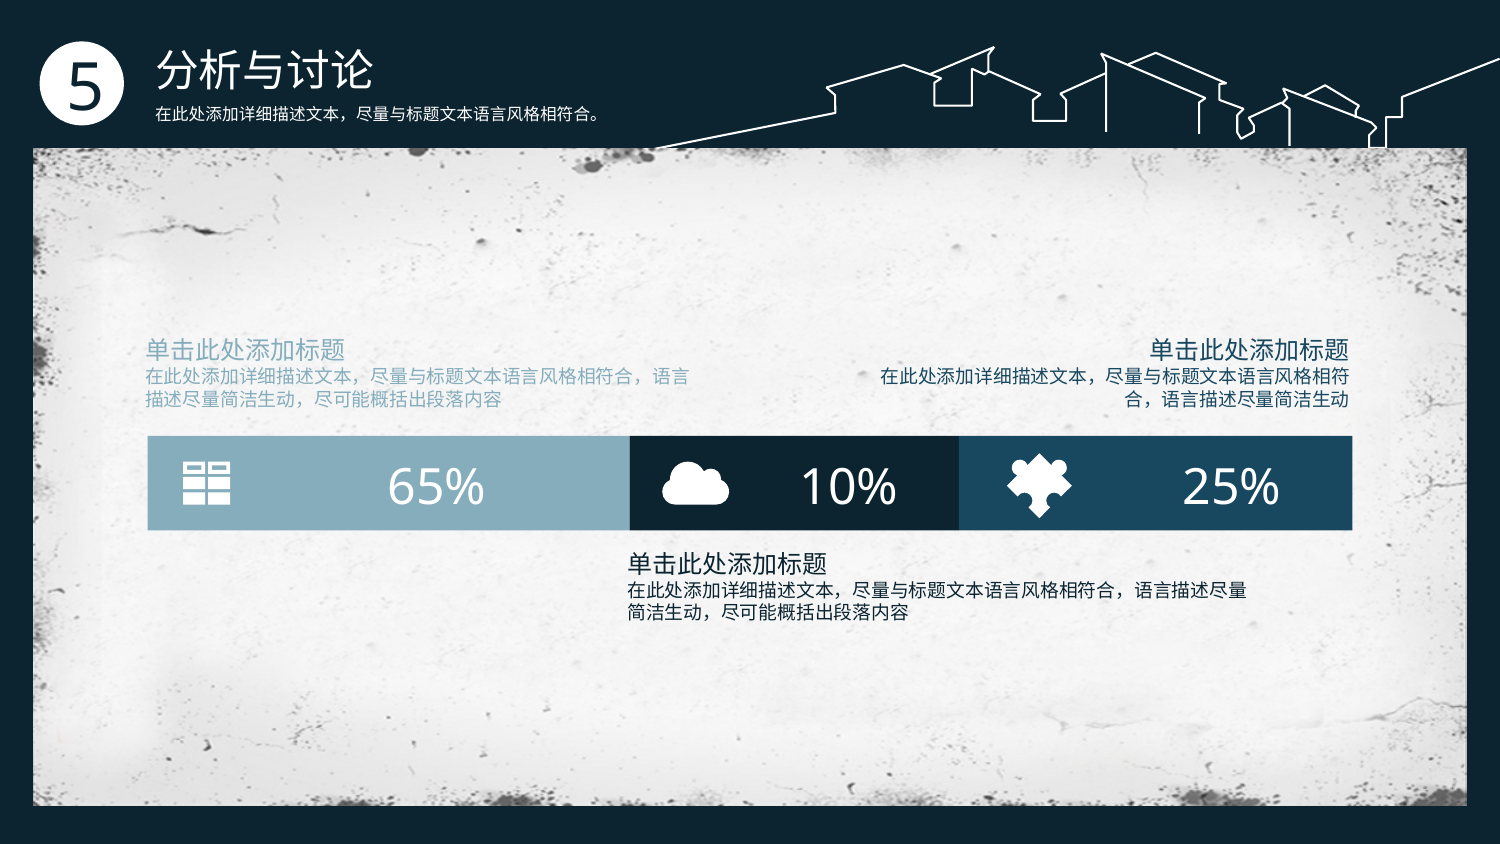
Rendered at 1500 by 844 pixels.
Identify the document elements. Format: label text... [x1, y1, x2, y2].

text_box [554, 46, 1500, 169]
text_box [17, 7, 1483, 149]
picture [33, 148, 1467, 806]
text_box 5 [39, 41, 124, 126]
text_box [140, 35, 637, 132]
